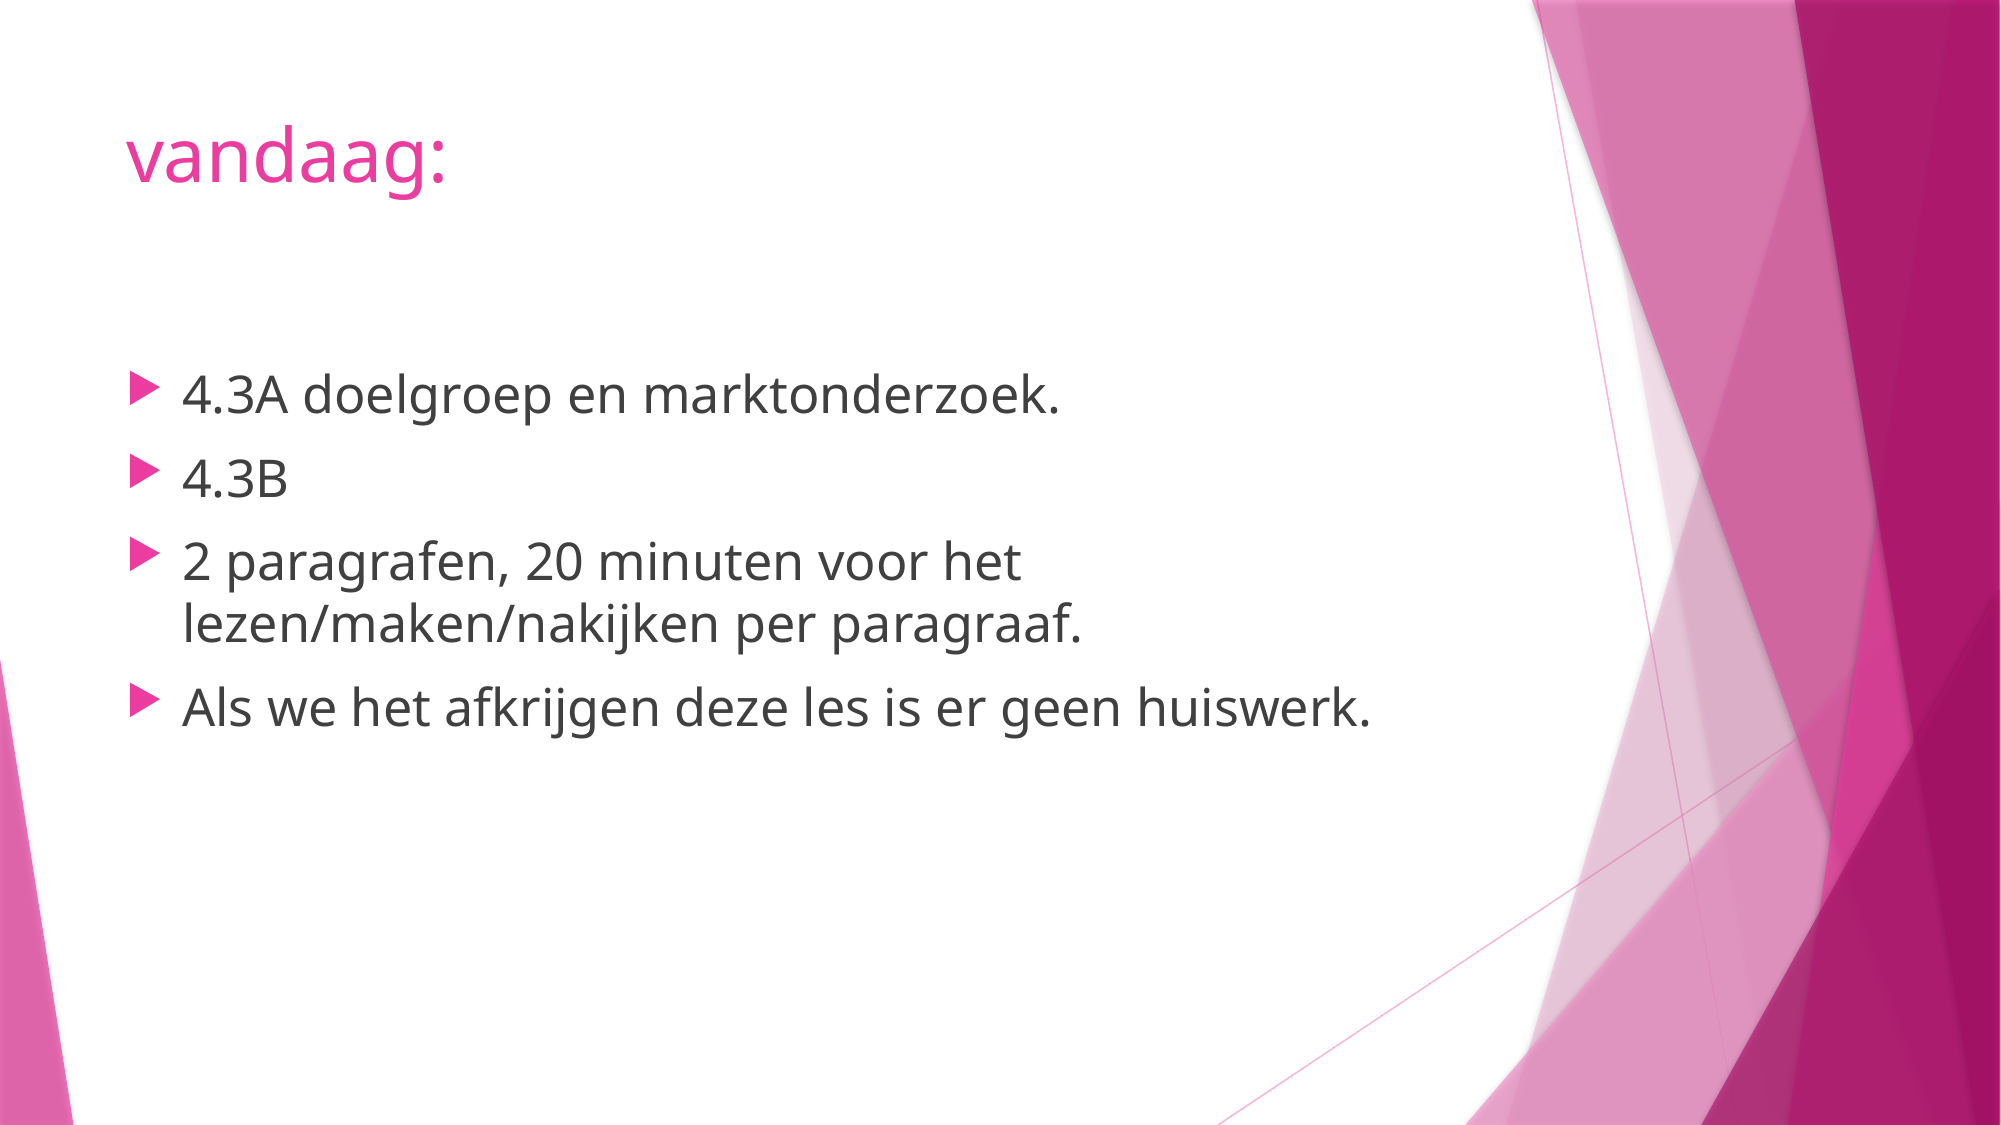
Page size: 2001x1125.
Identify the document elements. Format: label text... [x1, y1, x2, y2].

title vandaag: [111, 99, 1522, 317]
list 4.3A doelgroep en marktonderzoek. 4.3B 2 paragrafen, 20 minuten voor het lezen/maken/nakijken per paragraaf. Als we het afkrijgen deze les is er geen huiswerk. [111, 354, 1522, 992]
